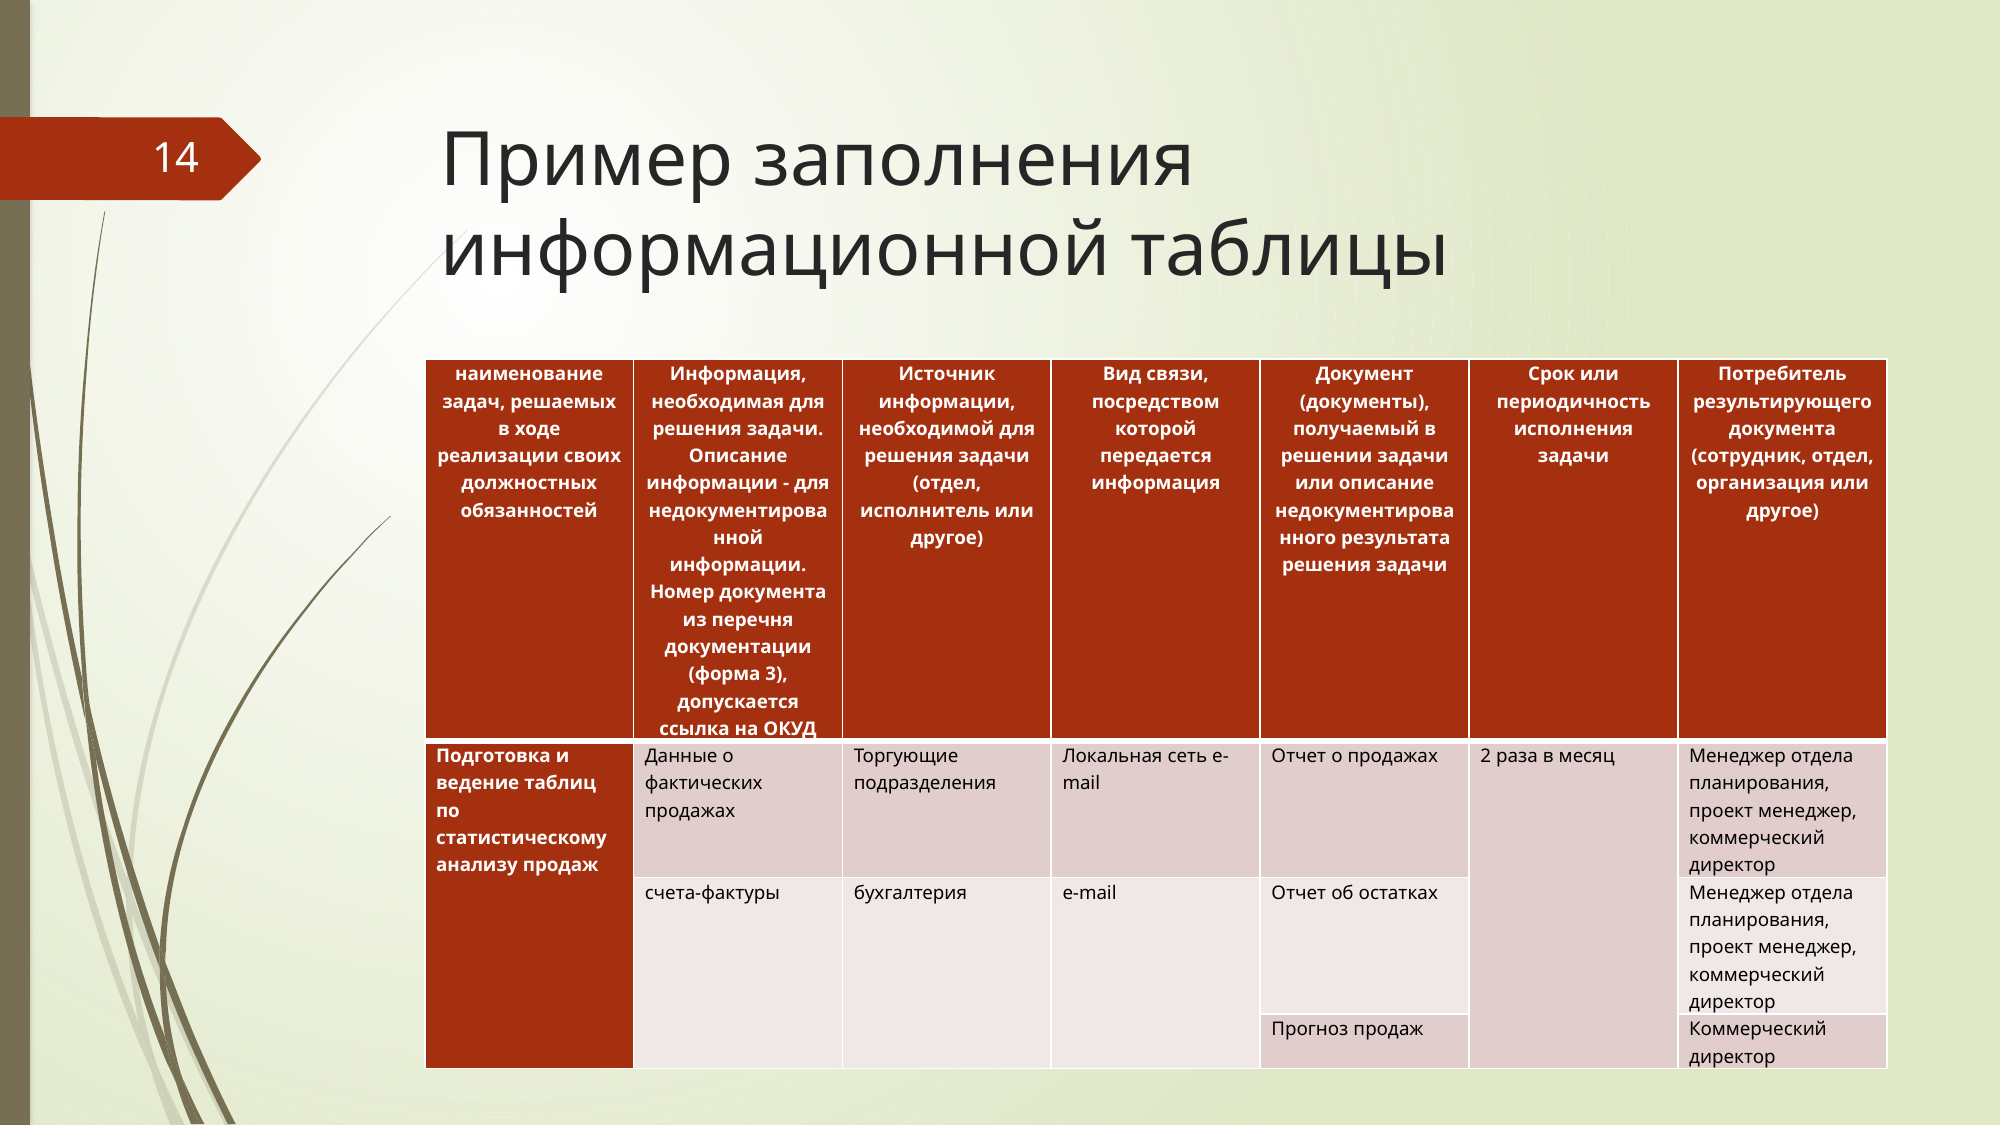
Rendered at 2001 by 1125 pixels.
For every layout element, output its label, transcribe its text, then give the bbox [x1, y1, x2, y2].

footer ДГТУ, кафедра "Экономика и менеджмент" [424, 1006, 1675, 1067]
table_header Документ (документы), получаемый в решении задачи или описание недокументированного результата решения задачи [1261, 360, 1468, 738]
table_cell Менеджер отдела планирования, проект менеджер, коммерческий директор [1679, 744, 1886, 877]
table_cell Отчет об остатках [1261, 878, 1468, 1006]
table_header Источник информации, необходимой для решения задачи (отдел, исполнитель или другое) [843, 360, 1050, 738]
table_cell Менеджер отдела планирования, проект менеджер, коммерческий директор [1679, 878, 1886, 1013]
table_cell Локальная сеть e-mail [1052, 744, 1259, 877]
table_cell Коммерческий директор [1679, 1015, 1886, 1068]
slide_number 14 [87, 129, 216, 190]
table_header наименование задач, решаемых в ходе реализации своих должностных обязанностей [426, 360, 633, 738]
table_header Информация, необходимая для решения задачи. Описание информации - для недокументированной информации. Номер документа из перечня документации (форма 3), допускается ссылка на ОКУД [634, 360, 842, 738]
table_cell Торгующие подразделения [843, 744, 1050, 877]
table_cell бухгалтерия [843, 878, 1050, 1006]
table_cell Подготовка и ведение таблиц по статистическому анализу продаж [426, 744, 633, 1006]
table_header Срок или периодичность исполнения задачи [1470, 360, 1677, 738]
table_cell 2 раза в месяц [1470, 744, 1677, 1068]
table_cell счета-фактуры [634, 878, 842, 1006]
table_header Потребитель результирующего документа (сотрудник, отдел, организация или другое) [1679, 360, 1886, 738]
table_header Вид связи, посредством которой передается информация [1052, 360, 1259, 738]
table_cell e-mail [1052, 878, 1259, 1006]
table_cell Данные о фактических продажах [634, 744, 842, 877]
title Пример заполнения информационной таблицы [425, 102, 1888, 313]
table_cell Отчет о продажах [1261, 744, 1468, 877]
